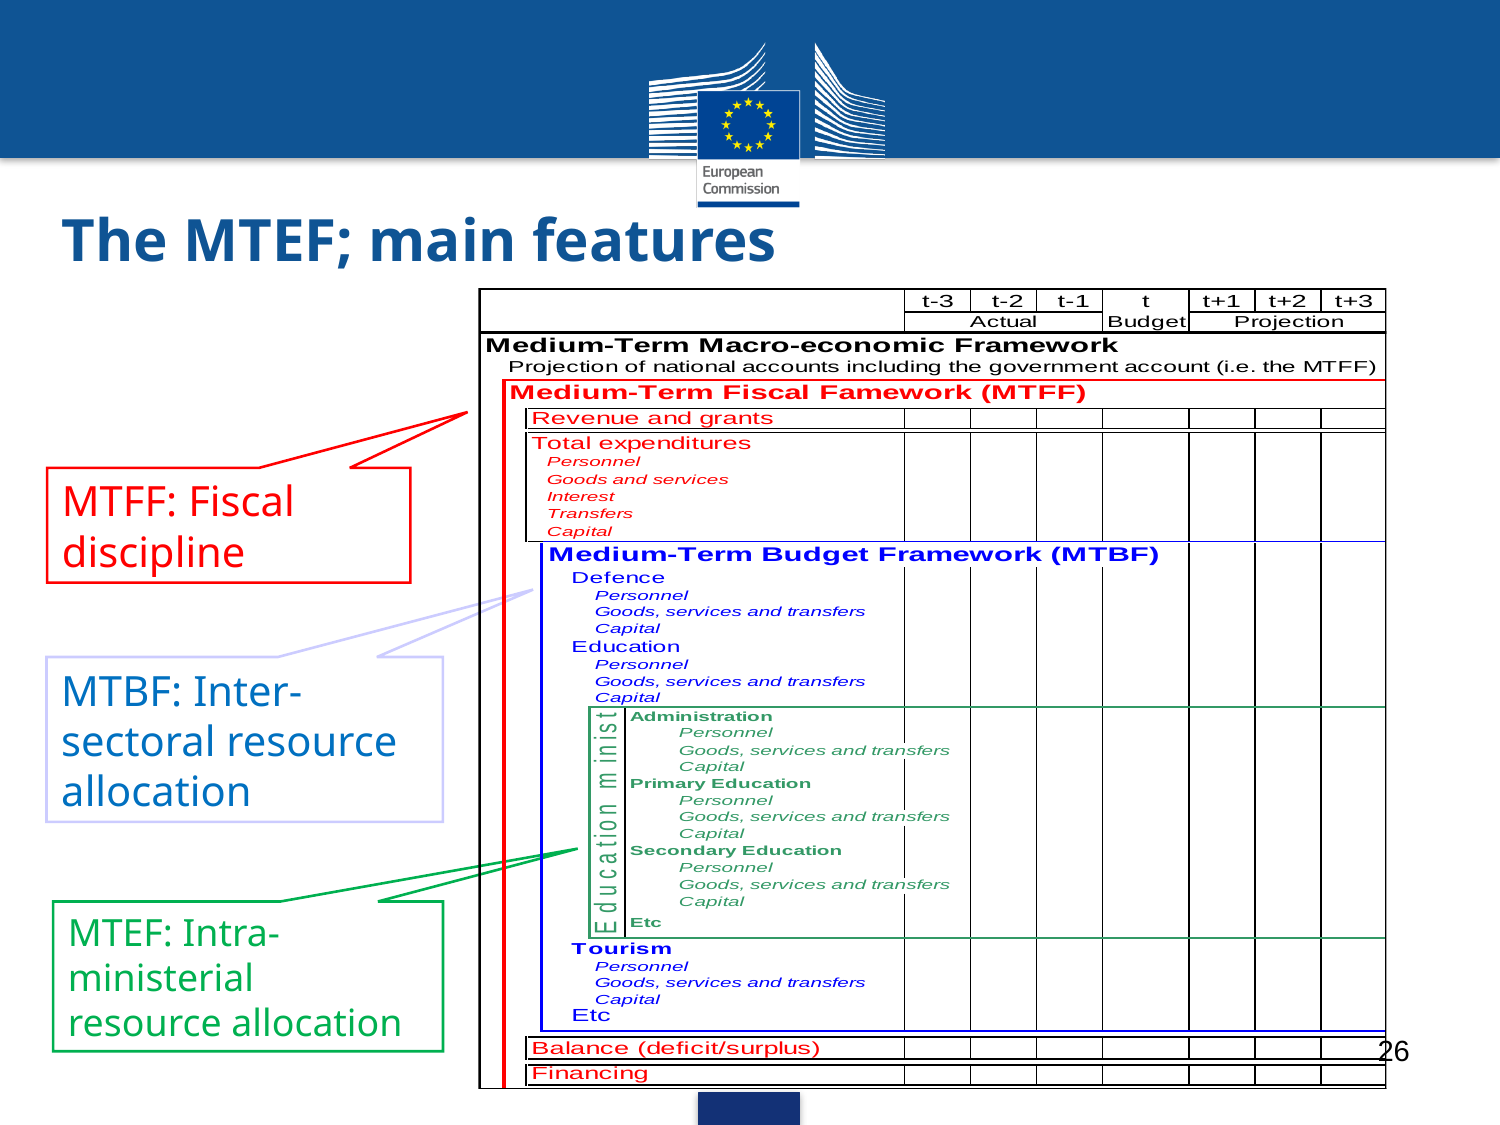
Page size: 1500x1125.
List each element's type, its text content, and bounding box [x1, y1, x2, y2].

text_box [478, 288, 1389, 1091]
slide_number 26 [1074, 1024, 1426, 1103]
text_box MTEF: Intra-ministerial resource allocation [53, 867, 473, 1052]
text_box MTFF: Fiscal discipline [47, 412, 468, 583]
text_box MTBF: Inter-sectoral resource allocation [46, 605, 473, 822]
picture [649, 42, 885, 183]
title The MTEF; main features [46, 183, 1419, 294]
